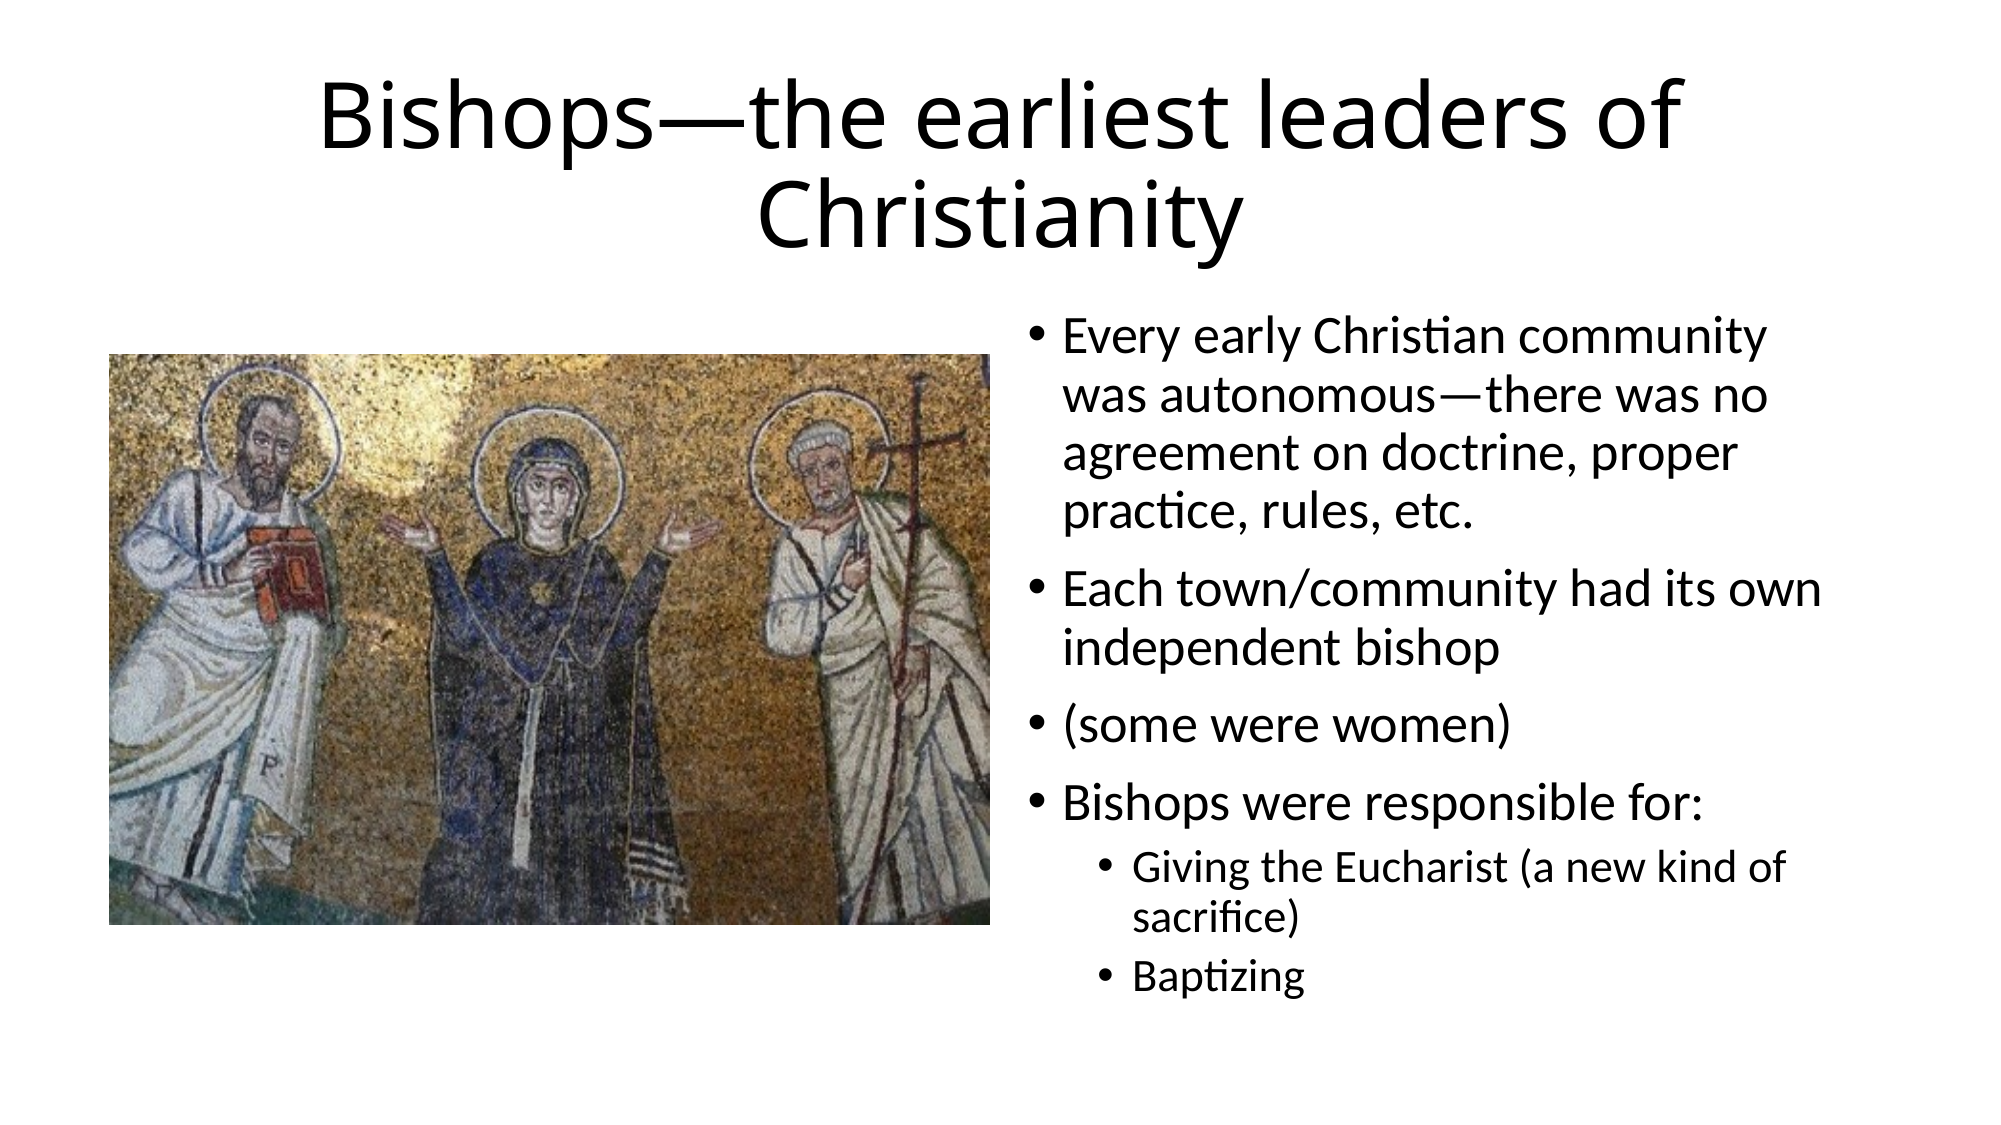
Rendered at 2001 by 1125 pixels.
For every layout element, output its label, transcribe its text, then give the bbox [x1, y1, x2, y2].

title Bishops—the earliest leaders of Christianity [137, 59, 1863, 278]
list Every early Christian community was autonomous—there was no agreement on doctrine, proper practice, rules, etc. Each town/community had its own independent bishop (some were women) Bishops were responsible for: Giving the Eucharist (a new kind of sacrifice) Baptizing [1012, 299, 1863, 1014]
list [109, 354, 990, 925]
